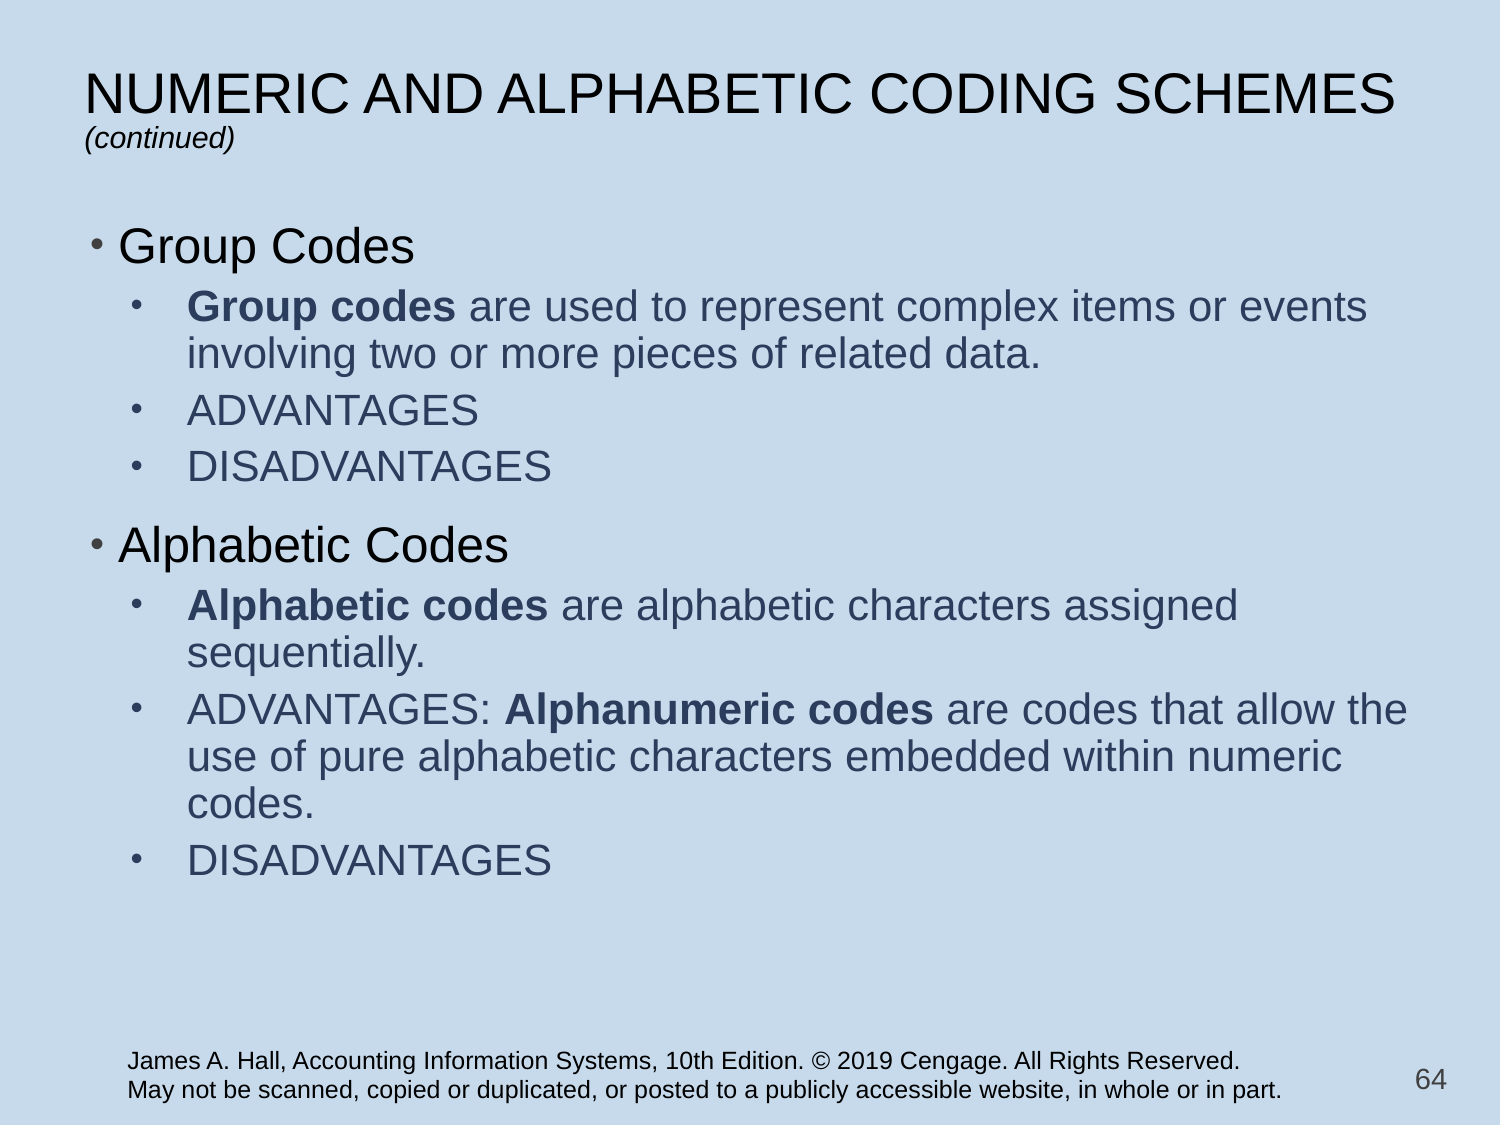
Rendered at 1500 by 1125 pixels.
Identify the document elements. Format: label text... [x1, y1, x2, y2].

slide_number 64 [1400, 1052, 1488, 1113]
list Group Codes Group codes are used to represent complex items or events involving two or more pieces of related data. ADVANTAGES DISADVANTAGES Alphabetic Codes Alphabetic codes are alphabetic characters assigned sequentially. ADVANTAGES: Alphanumeric codes are codes that allow the use of pure alphabetic characters embedded within numeric codes. DISADVANTAGES [75, 212, 1426, 1000]
title NUMERIC AND ALPHABETIC CODING SCHEMES (continued) [69, 62, 1420, 188]
